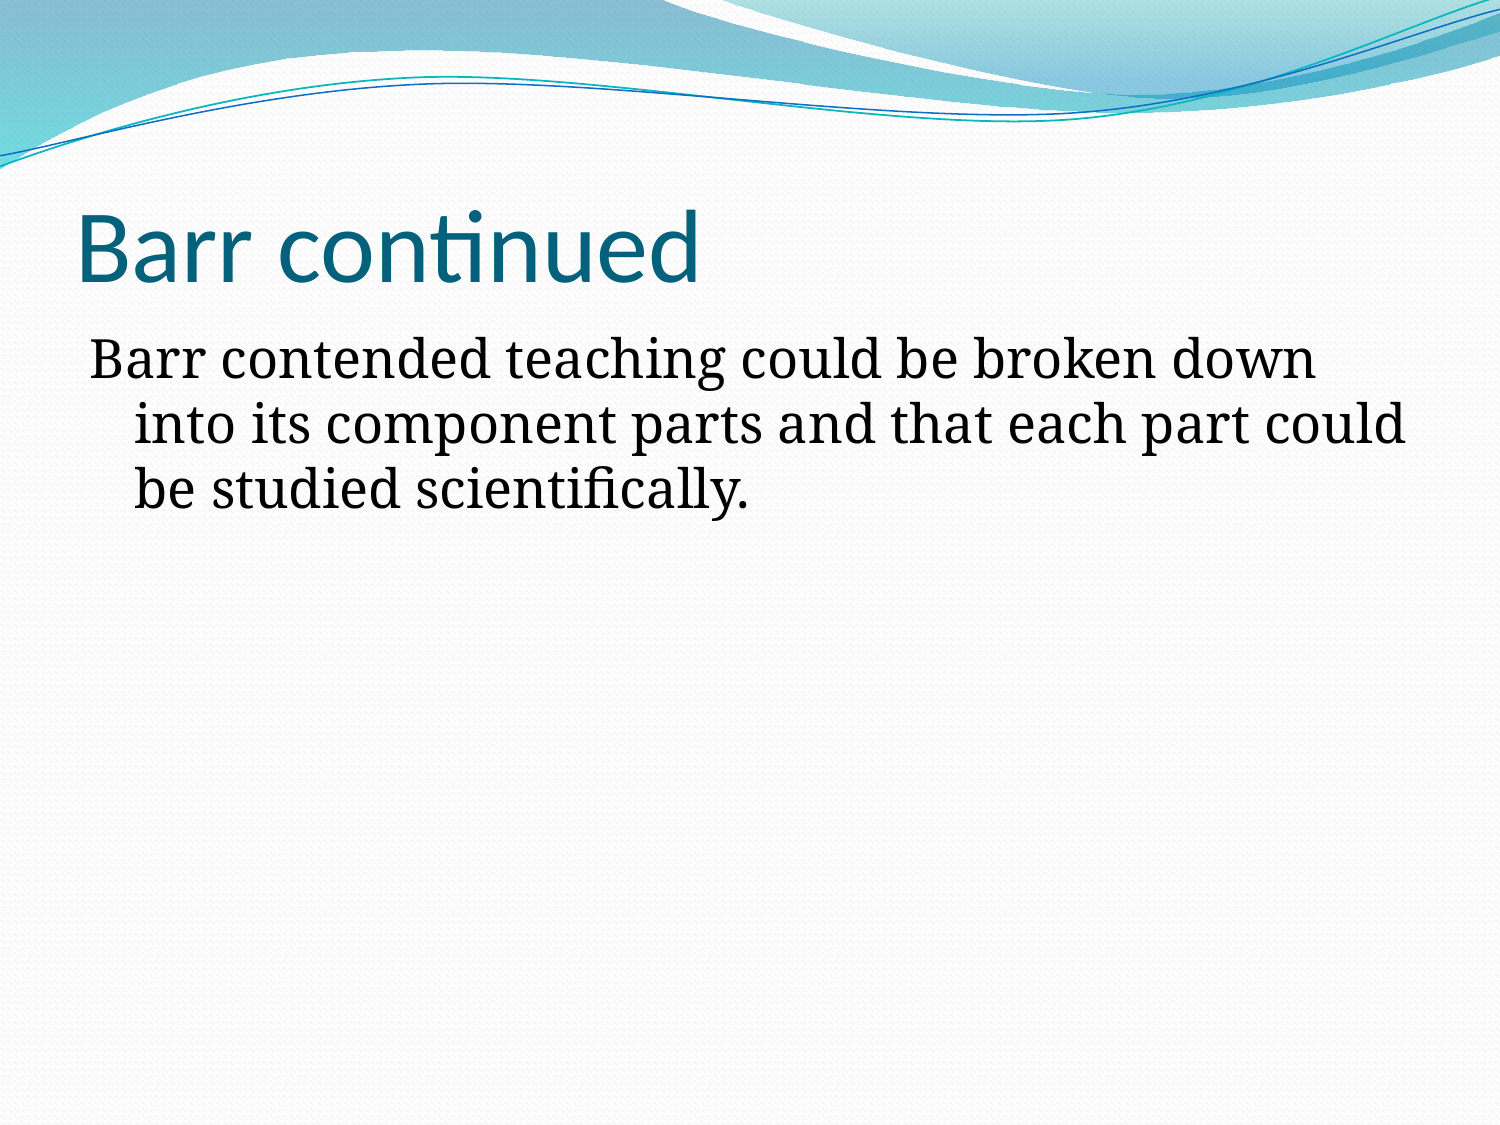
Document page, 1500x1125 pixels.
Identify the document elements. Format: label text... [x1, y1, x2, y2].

title Barr continued [75, 115, 1425, 303]
list Barr contended teaching could be broken down into its component parts and that each part could be studied scientifically. [75, 317, 1425, 1038]
